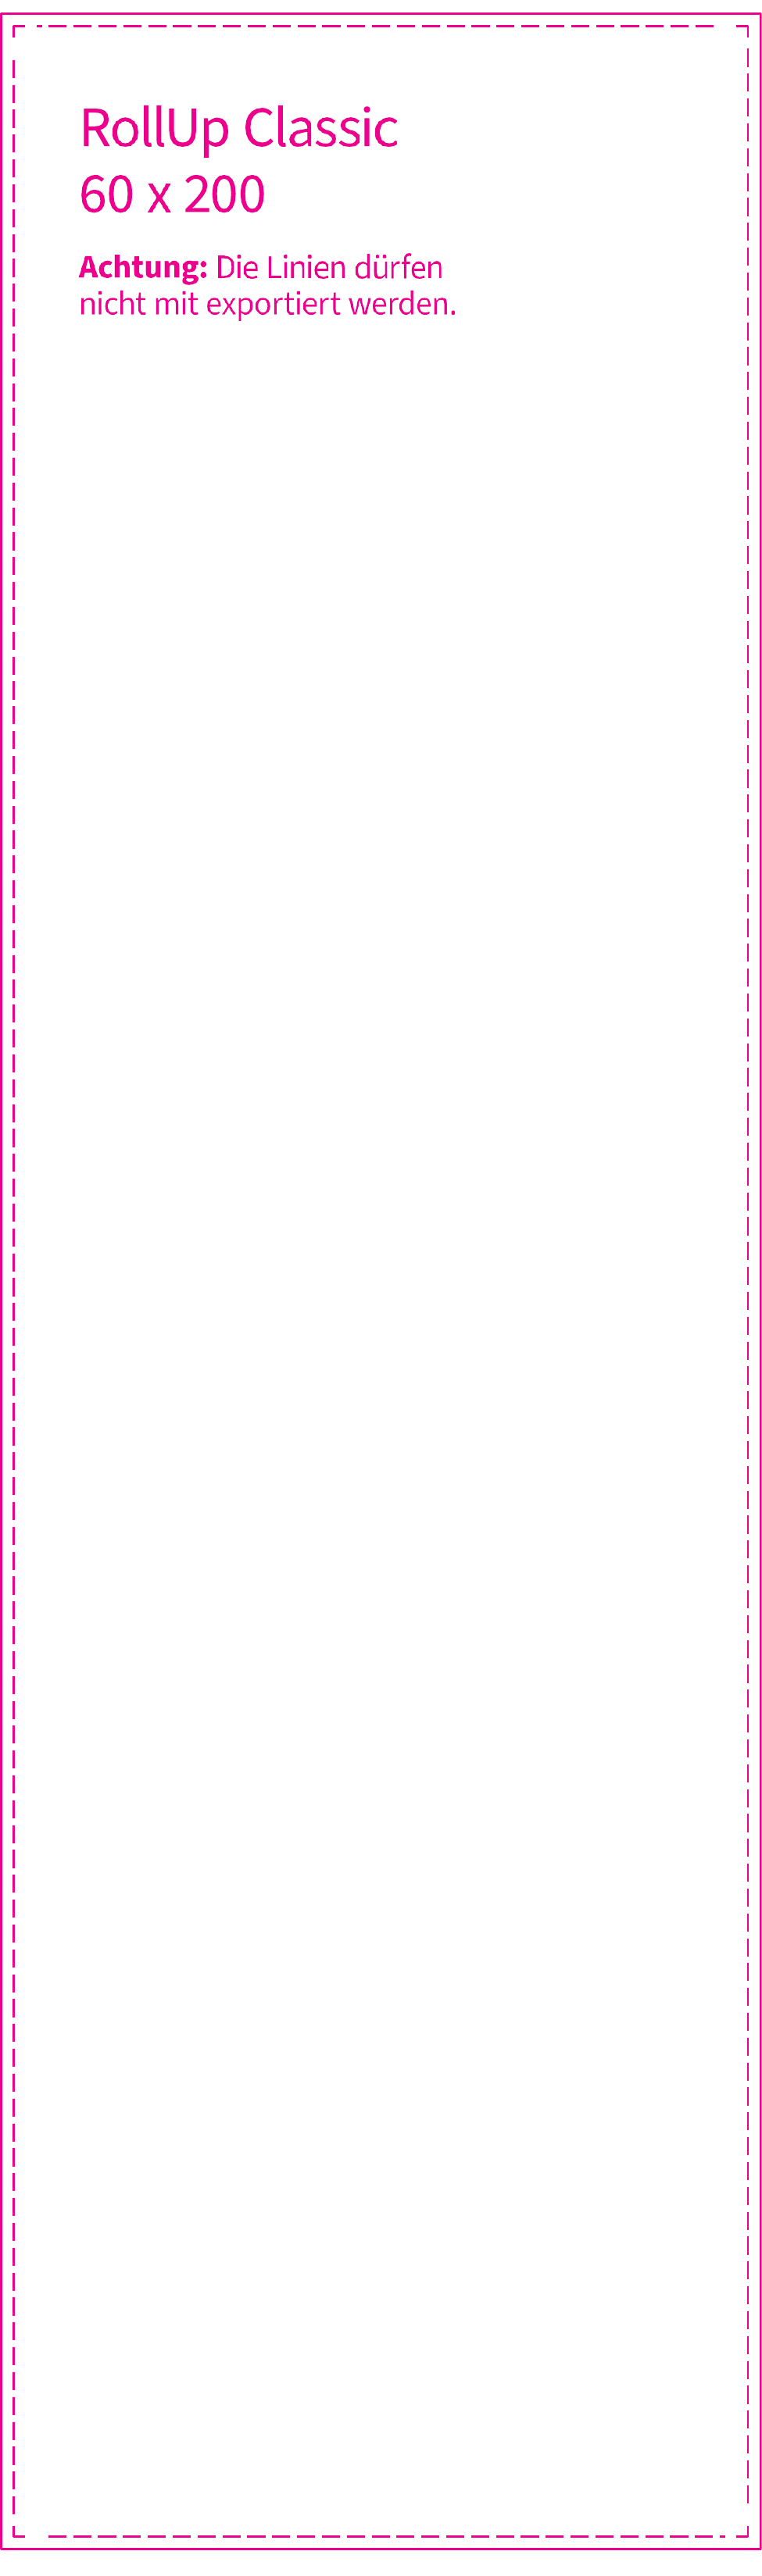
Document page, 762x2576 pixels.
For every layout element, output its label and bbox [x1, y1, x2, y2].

picture [78, 253, 455, 321]
picture [338, 117, 360, 147]
picture [112, 117, 138, 147]
picture [315, 117, 336, 147]
picture [147, 184, 171, 212]
picture [374, 117, 398, 147]
picture [289, 117, 312, 147]
